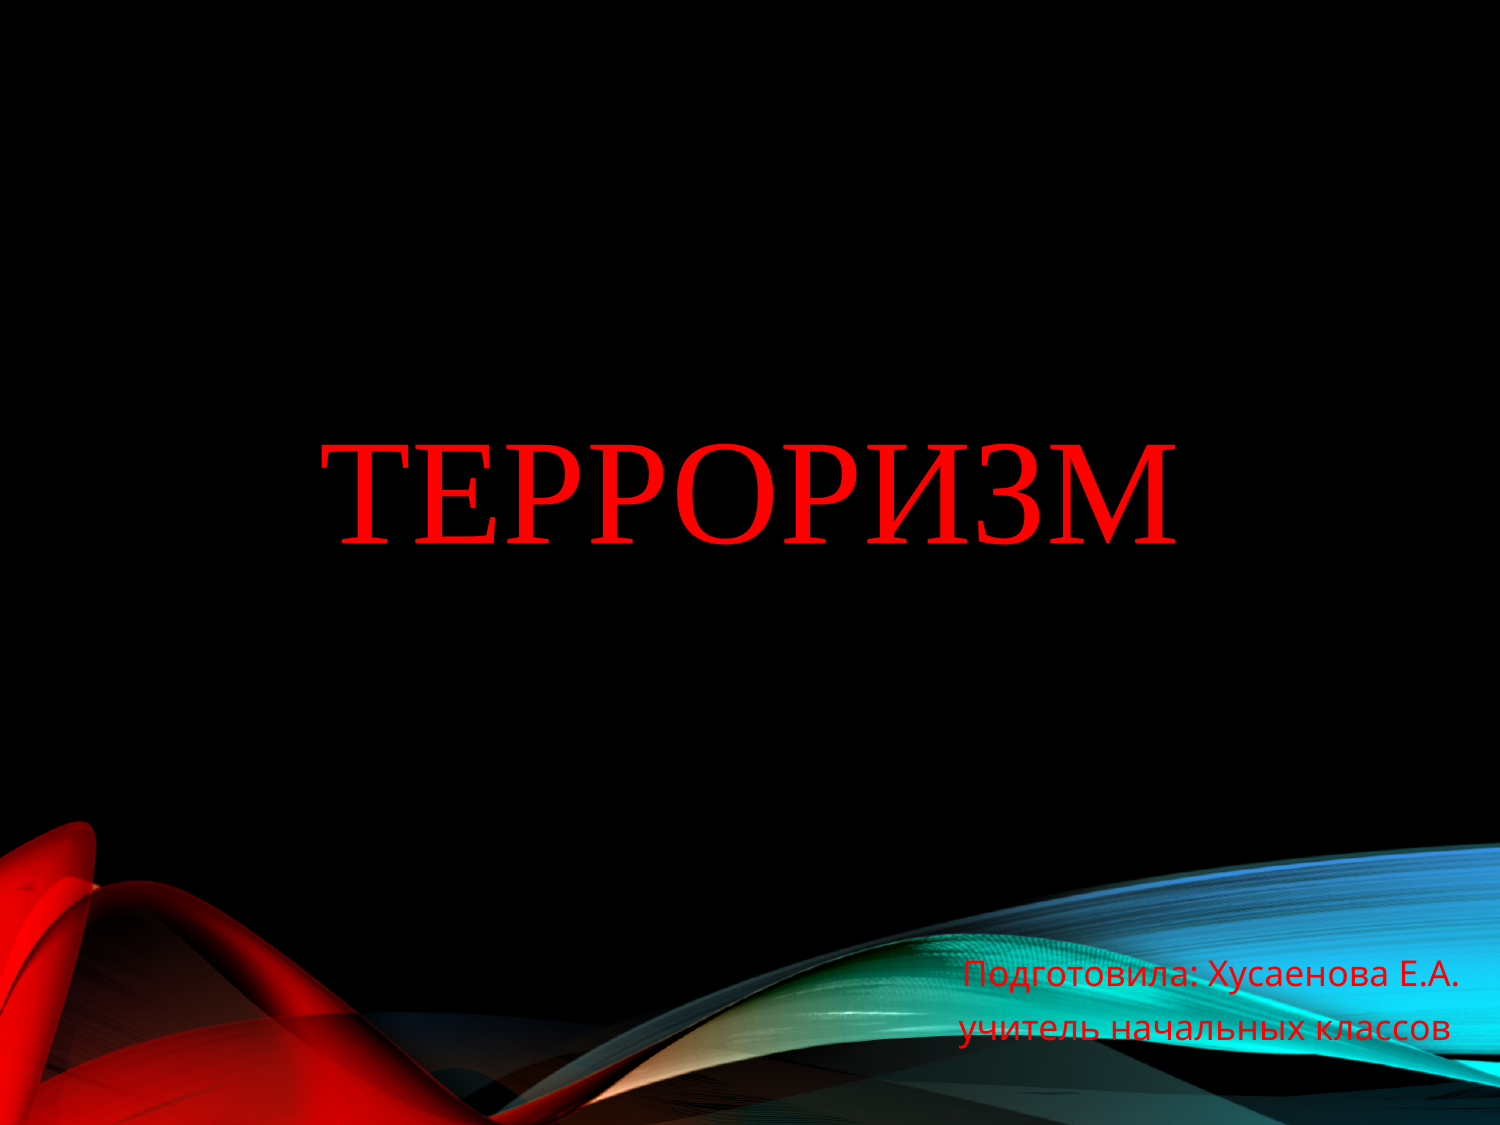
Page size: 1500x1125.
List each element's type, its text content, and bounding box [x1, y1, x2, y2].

title Терроризм [97, 123, 1403, 584]
list Подготовила: Хусаенова Е.А. учитель начальных классов [171, 834, 1477, 1057]
picture [0, 819, 1500, 1125]
